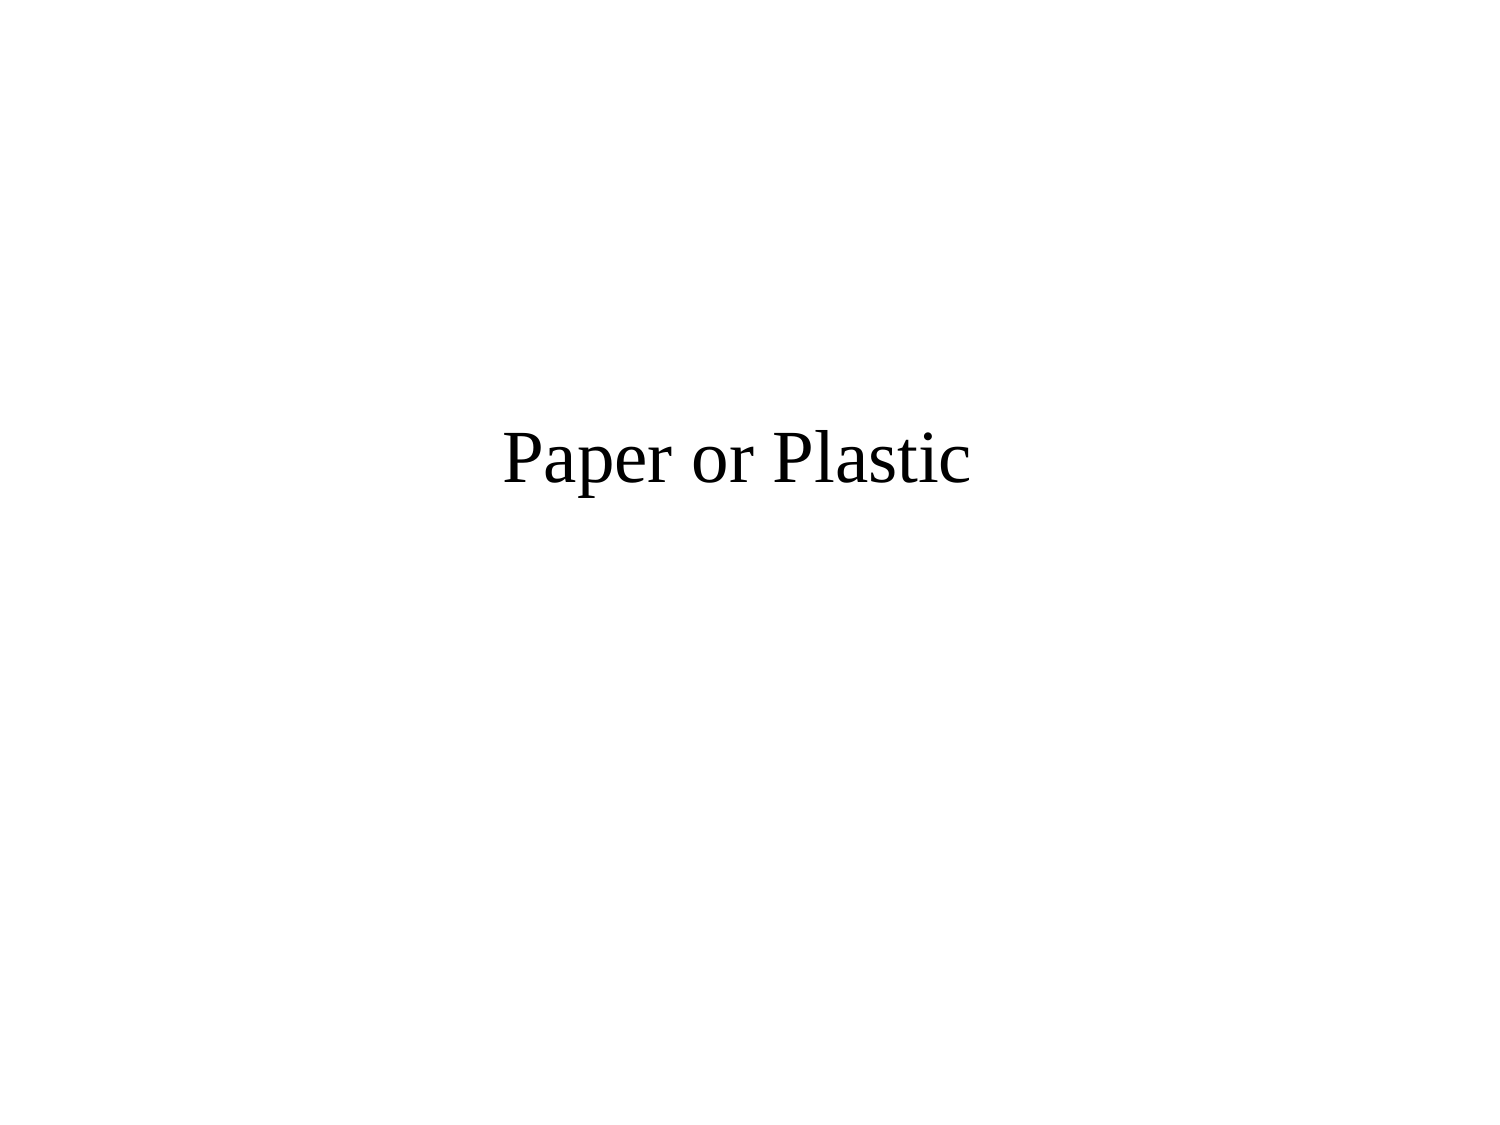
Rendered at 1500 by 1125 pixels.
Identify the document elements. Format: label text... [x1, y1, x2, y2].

text_box Paper or Plastic [37, 399, 1438, 505]
